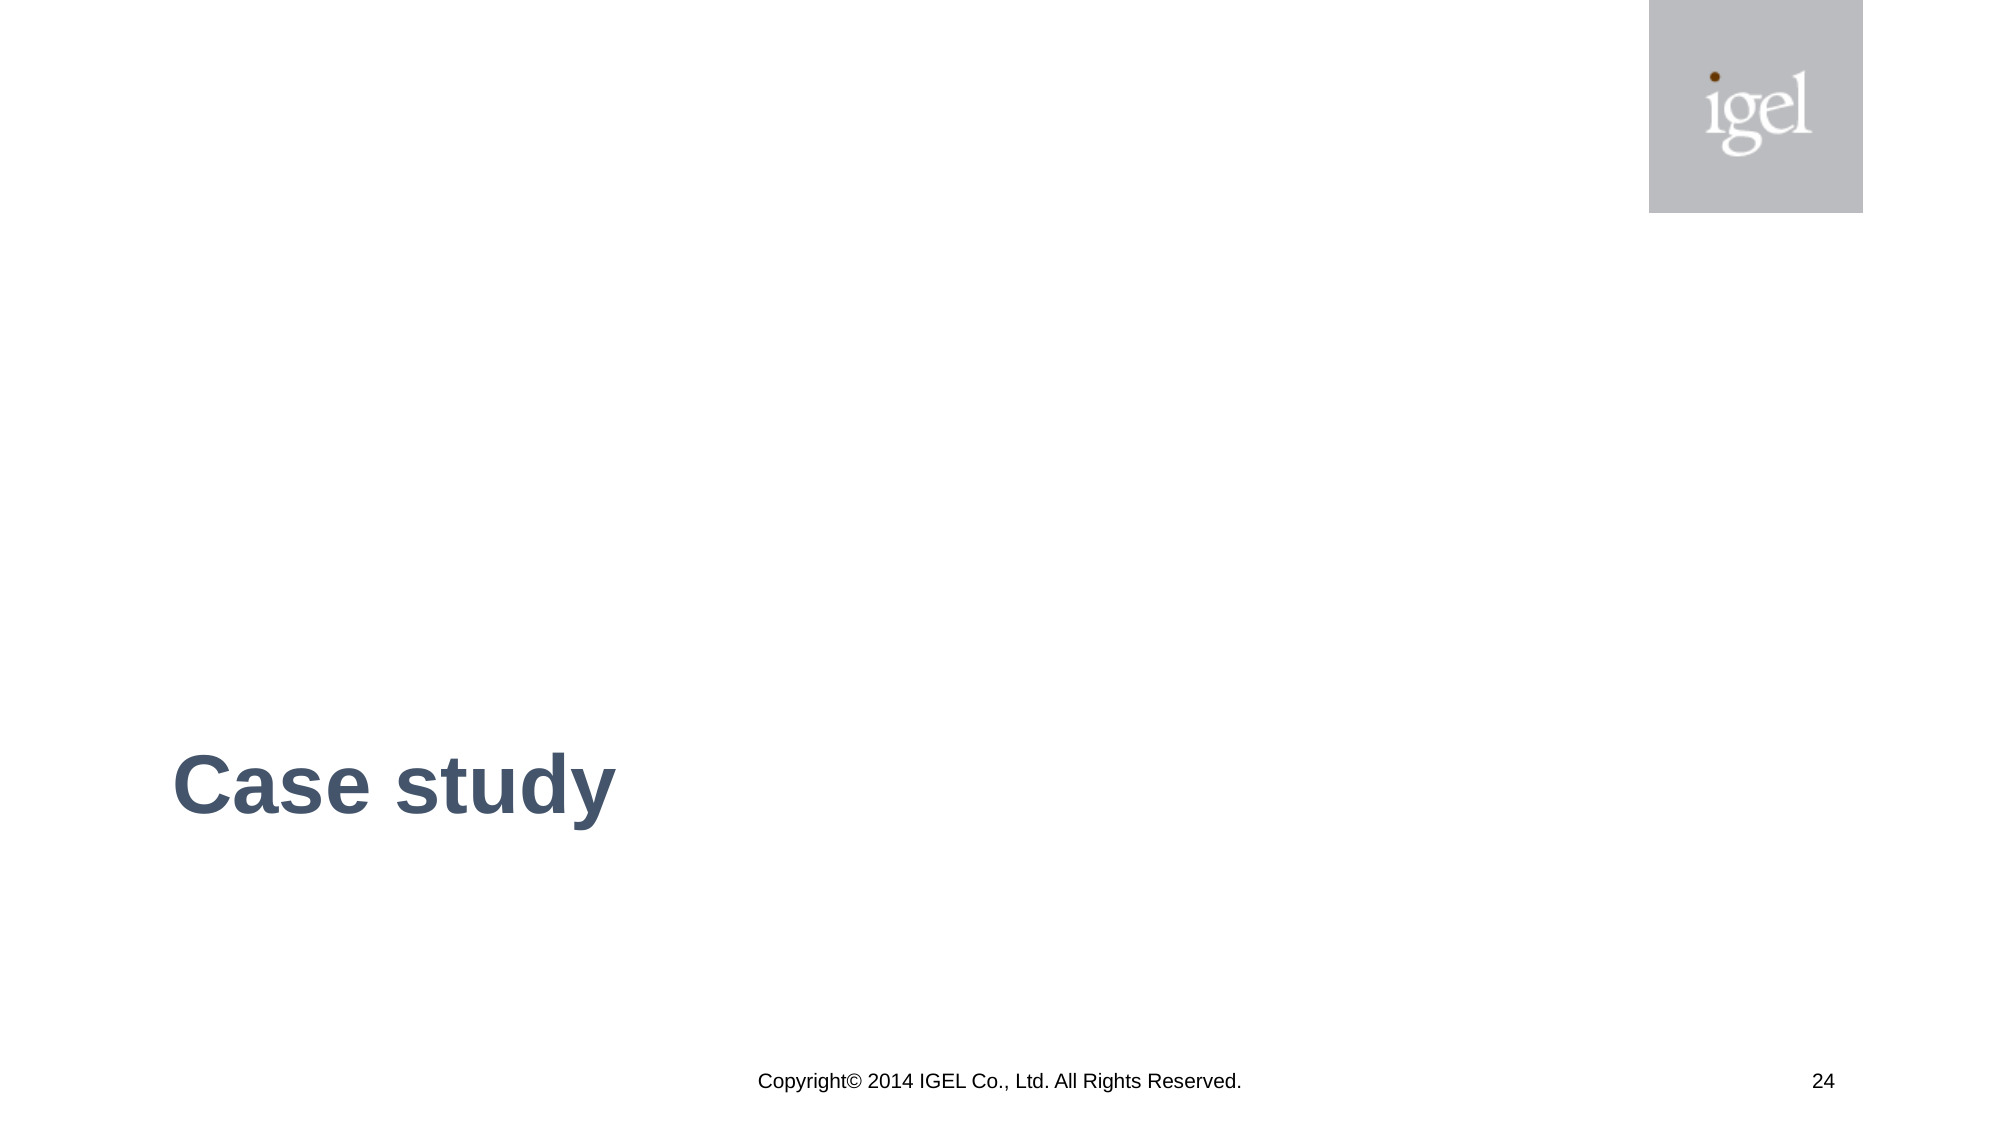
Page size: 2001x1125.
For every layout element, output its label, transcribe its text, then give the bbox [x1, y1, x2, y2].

slide_number 23 [1433, 1058, 1851, 1101]
title Case study [157, 722, 1859, 947]
picture [1649, 0, 1863, 213]
footer Copyright© 2014 IGEL Co., Ltd. All Rights Reserved. [574, 1058, 1426, 1101]
